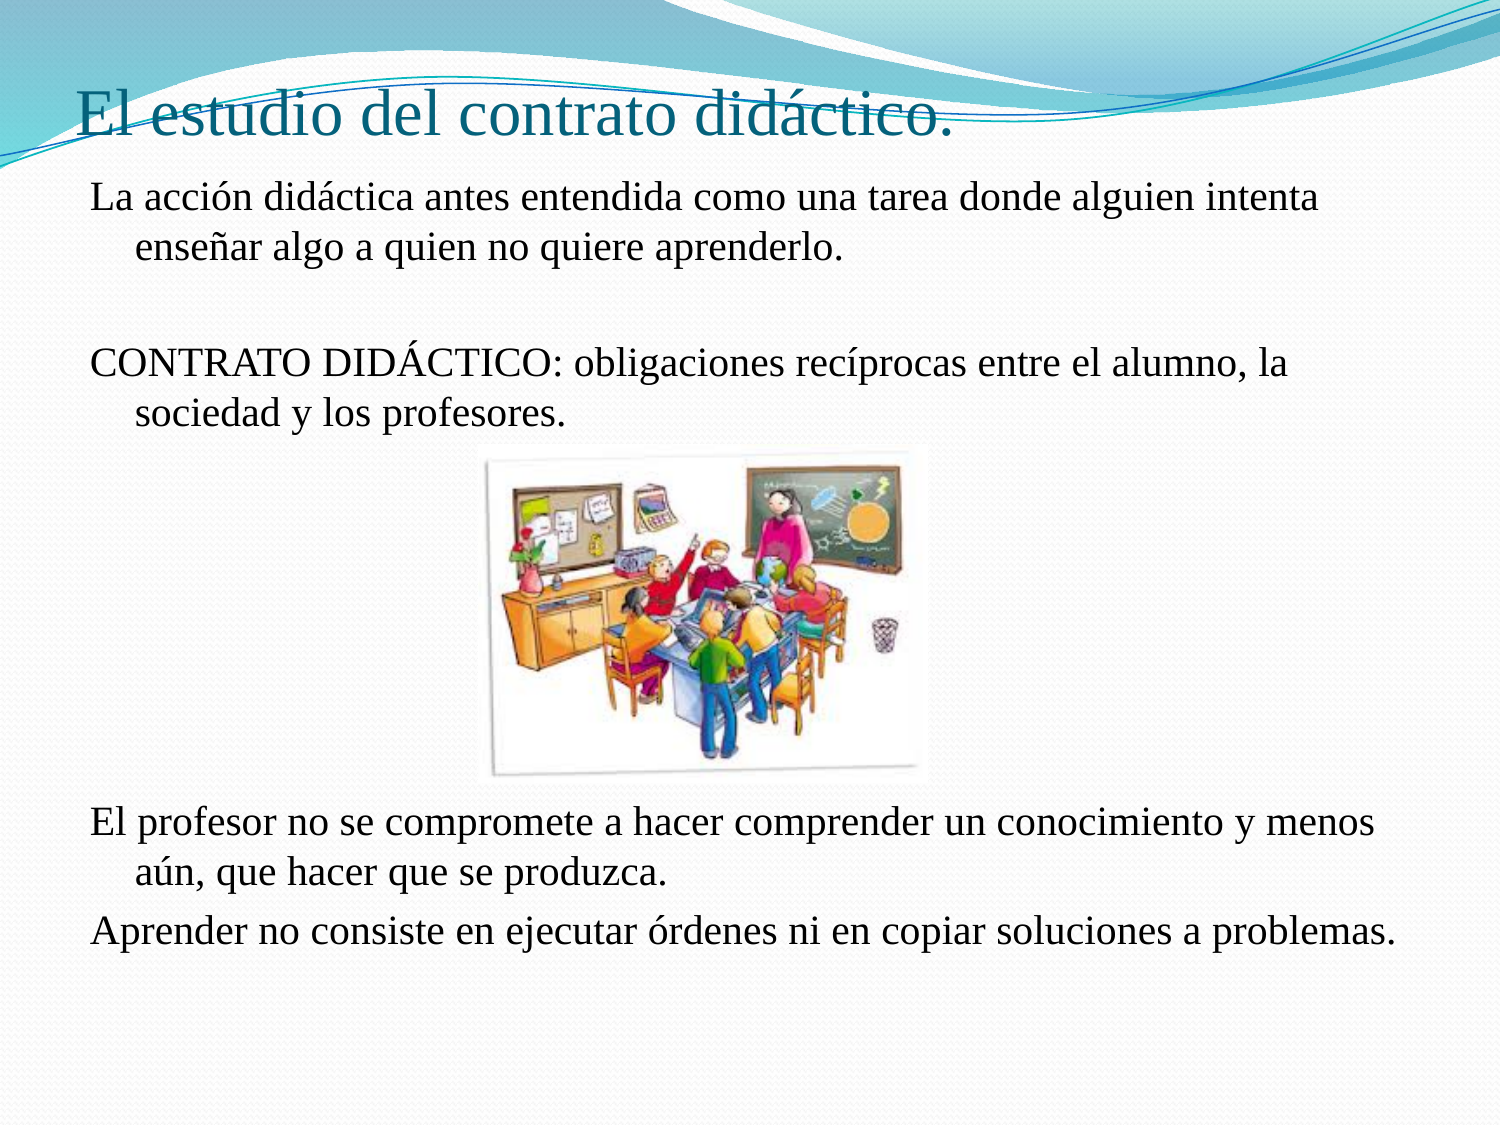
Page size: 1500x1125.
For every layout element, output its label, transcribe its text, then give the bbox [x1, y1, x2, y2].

list La acción didáctica antes entendida como una tarea donde alguien intenta enseñar algo a quien no quiere aprenderlo. CONTRATO DIDÁCTICO: obligaciones recíprocas entre el alumno, la sociedad y los profesores. El profesor no se compromete a hacer comprender un conocimiento y menos aún, que hacer que se produzca. Aprender no consiste en ejecutar órdenes ni en copiar soluciones a problemas. [75, 160, 1425, 1047]
picture [478, 444, 928, 783]
title El estudio del contrato didáctico. [75, 45, 1425, 149]
